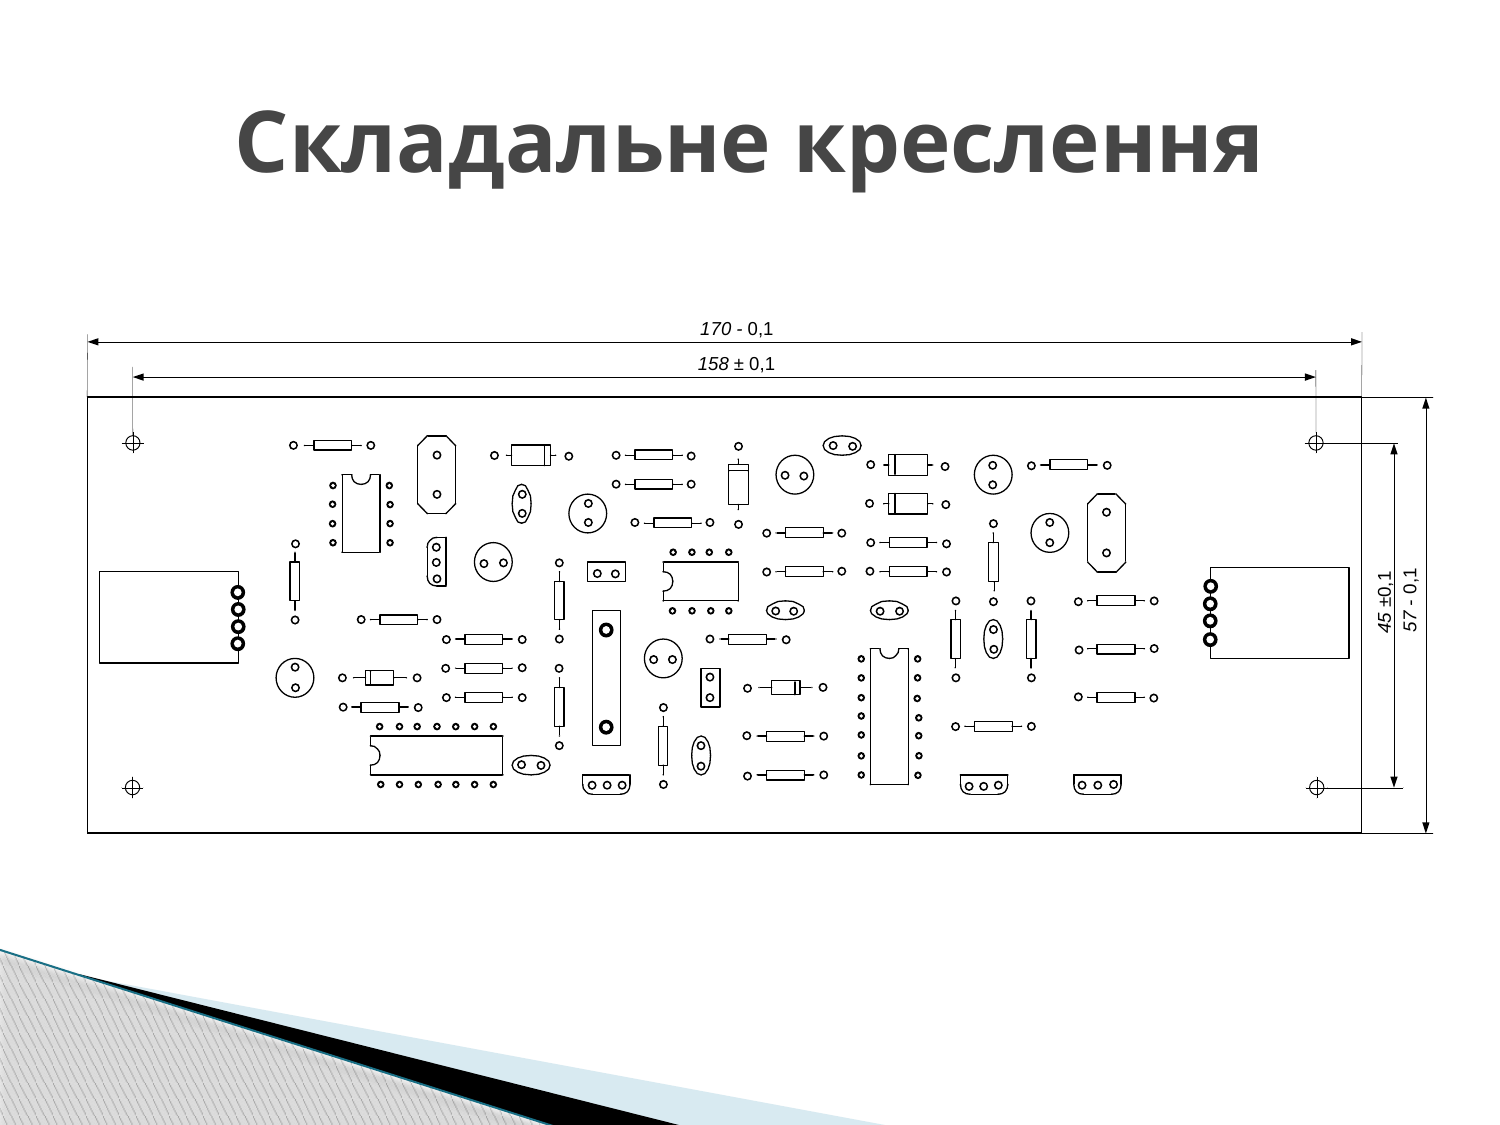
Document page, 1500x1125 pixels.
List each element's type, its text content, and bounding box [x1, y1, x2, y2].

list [84, 314, 1436, 836]
title Складальне креслення [75, 45, 1425, 233]
